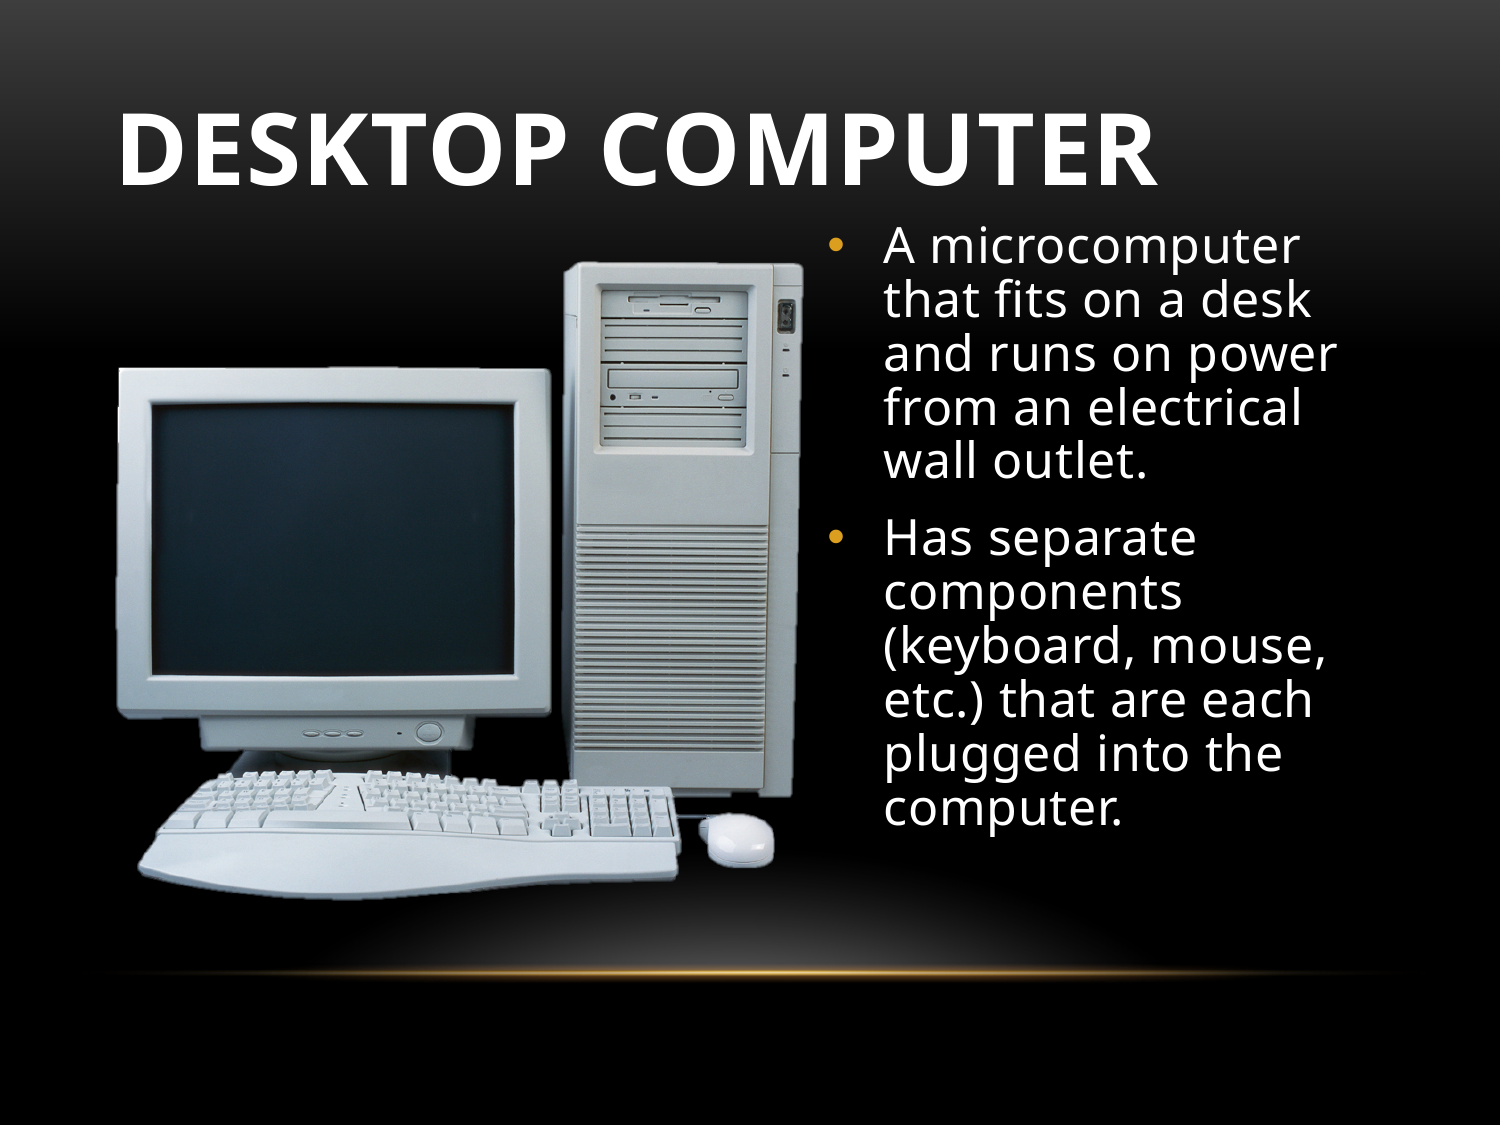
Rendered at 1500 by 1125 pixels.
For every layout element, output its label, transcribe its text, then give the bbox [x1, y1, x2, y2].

picture [0, 0, 1500, 1125]
list A microcomputer that fits on a desk and runs on power from an electrical wall outlet. Has separate components (keyboard, mouse, etc.) that are each plugged into the computer. [812, 212, 1425, 956]
title Desktop Computer [99, 45, 1400, 213]
